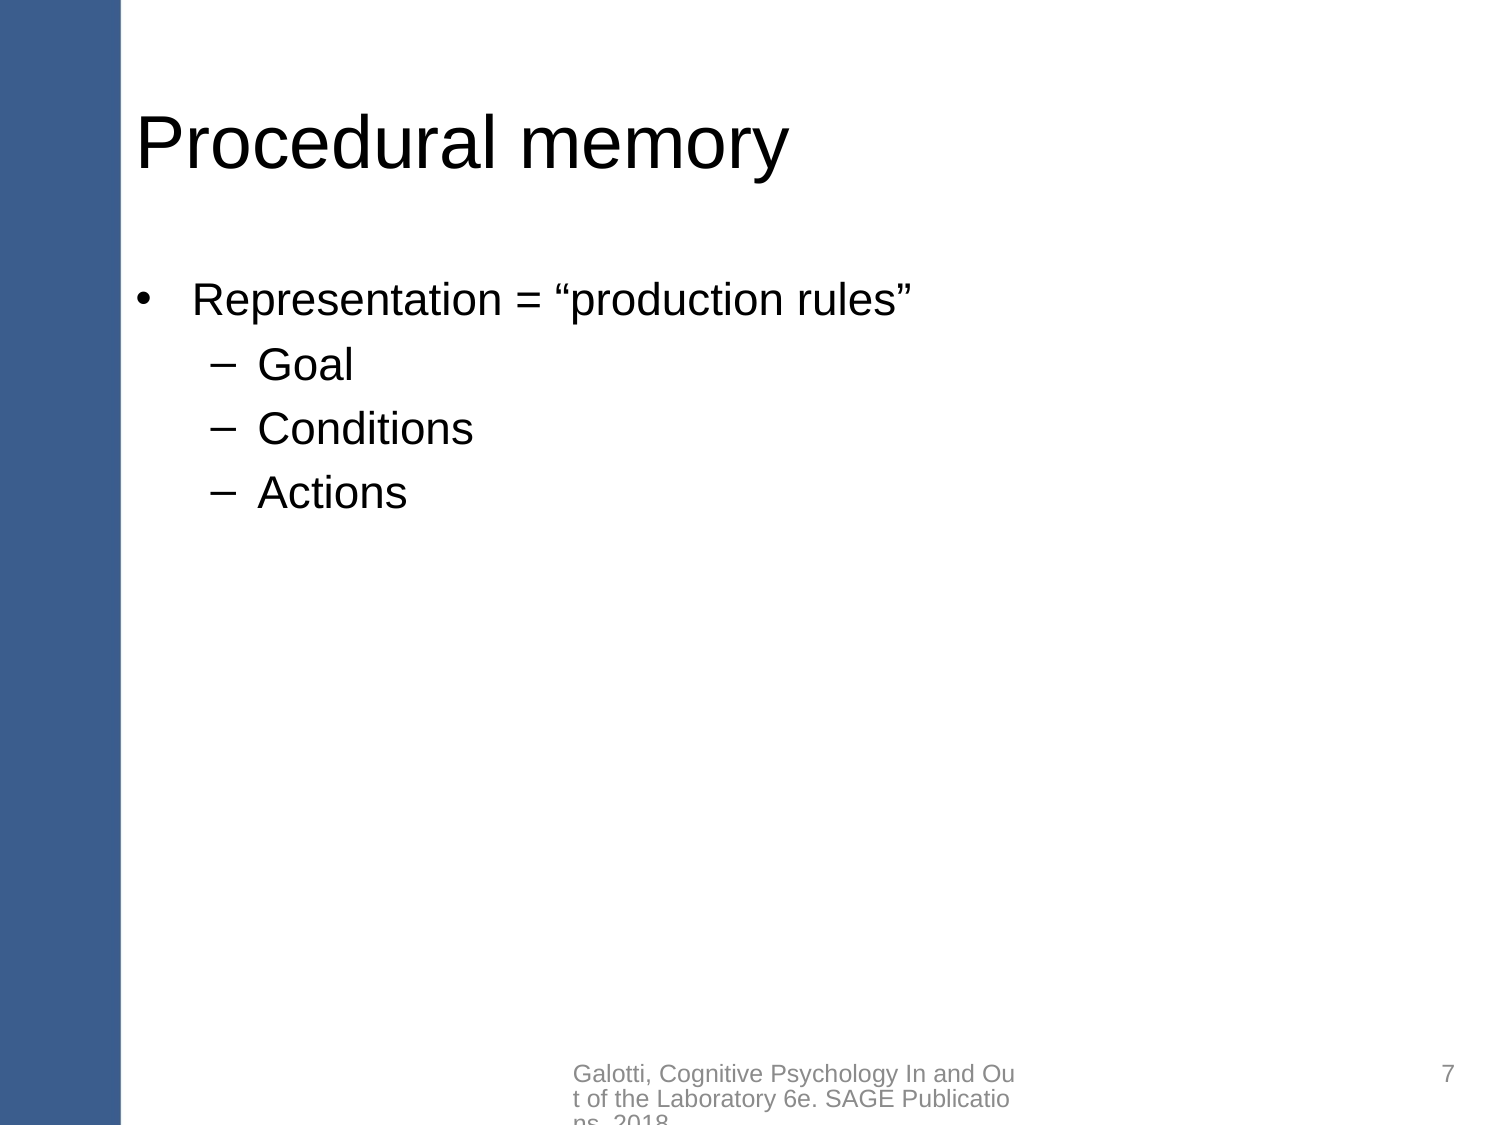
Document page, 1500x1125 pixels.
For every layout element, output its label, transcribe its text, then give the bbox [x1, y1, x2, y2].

picture [0, 0, 1500, 1125]
slide_number 7 [1120, 1042, 1471, 1103]
footer Galotti, Cognitive Psychology In and Out of the Laboratory 6e. SAGE Publications, 2018. [558, 1042, 1033, 1103]
list Representation = “production rules” Goal Conditions Actions [120, 262, 1471, 1005]
title Procedural memory [120, 45, 1471, 233]
